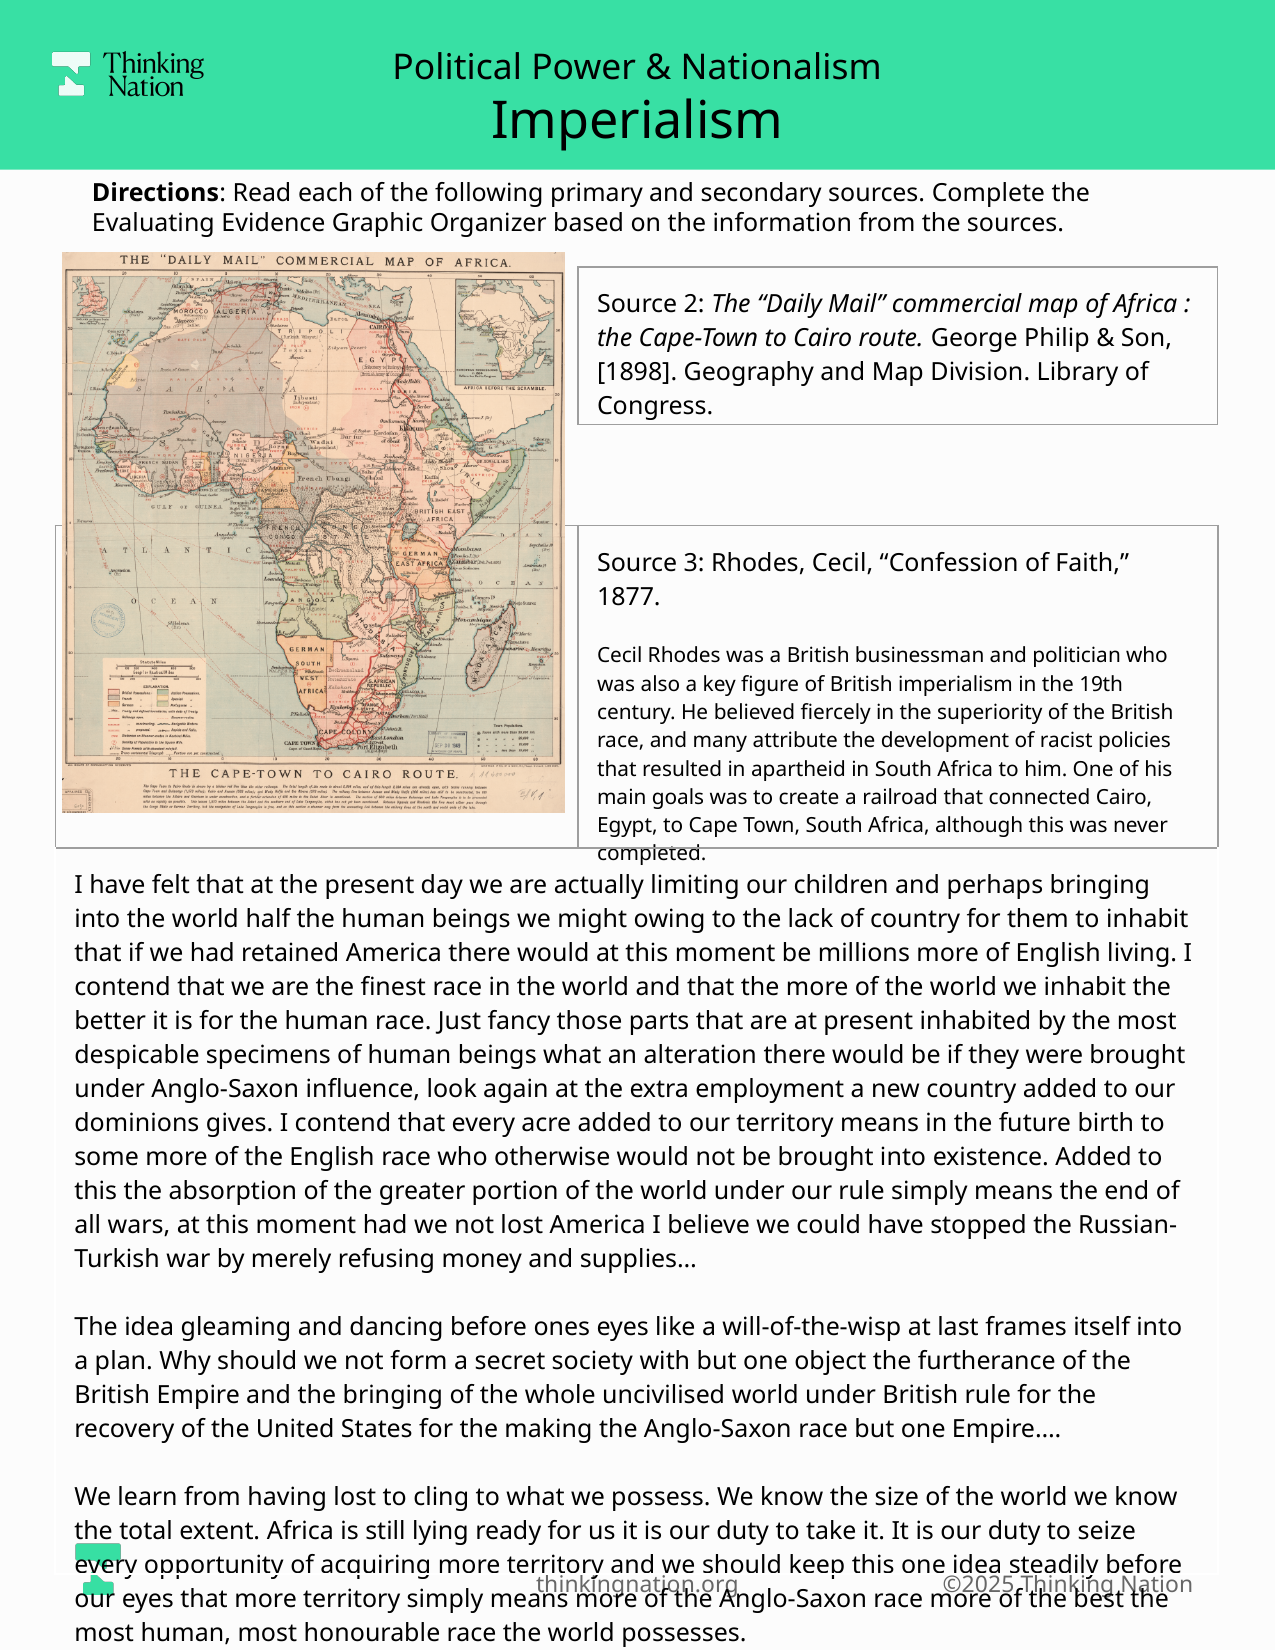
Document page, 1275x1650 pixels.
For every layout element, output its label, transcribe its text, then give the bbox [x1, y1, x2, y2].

table_header Source 2: The “Daily Mail” commercial map of Africa : the Cape-Town to Cairo route. George Philip & Son, [1898]. Geography and Map Division. Library of Congress. [579, 268, 1217, 424]
text_box ©2025 Thinking Nation [907, 1575, 1210, 1605]
table_header [56, 526, 577, 847]
picture [62, 1533, 134, 1605]
text_box Political Power & Nationalism Imperialism [0, 0, 1275, 170]
table_header Source 3: Rhodes, Cecil, “Confession of Faith,” 1877. Cecil Rhodes was a British businessman and politician who was also a key figure of British imperialism in the 19th century. He believed fiercely in the superiority of the British race, and many attribute the development of racist policies that resulted in apartheid in South Africa to him. One of his main goals was to create a railroad that connected Cairo, Egypt, to Cape Town, South Africa, although this was never completed. [579, 526, 1217, 847]
picture [62, 252, 565, 813]
text_box Directions: Read each of the following primary and secondary sources. Complete the Evaluating Evidence Graphic Organizer based on the information from the sources. [76, 161, 1198, 252]
picture [35, 37, 210, 110]
table_cell I have felt that at the present day we are actually limiting our children and perhaps bringing into the world half the human beings we might owing to the lack of country for them to inhabit that if we had retained America there would at this moment be millions more of English living. I contend that we are the finest race in the world and that the more of the world we inhabit the better it is for the human race. Just fancy those parts that are at present inhabited by the most despicable specimens of human beings what an alteration there would be if they were brought under Anglo-Saxon influence, look again at the extra employment a new country added to our dominions gives. I contend that every acre added to our territory means in the future birth to some more of the English race who otherwise would not be brought into existence. Added to this the absorption of the greater portion of the world under our rule simply means the end of all wars, at this moment had we not lost America I believe we could have stopped the Russian-Turkish war by merely refusing money and supplies… The idea gleaming and dancing before ones eyes like a will-of-the-wisp at last frames itself into a plan. Why should we not form a secret society with but one object the furtherance of the British Empire and the bringing of the whole uncivilised world under British rule for the recovery of the United States for the making the Anglo-Saxon race but one Empire…. We learn from having lost to cling to what we possess. We know the size of the world we know the total extent. Africa is still lying ready for us it is our duty to take it. It is our duty to seize every opportunity of acquiring more territory and we should keep this one idea steadily before our eyes that more territory simply means more of the Anglo-Saxon race more of the best the most human, most honourable race the world possesses. [56, 849, 1217, 1573]
text_box thinkingnation.org [486, 1575, 789, 1605]
